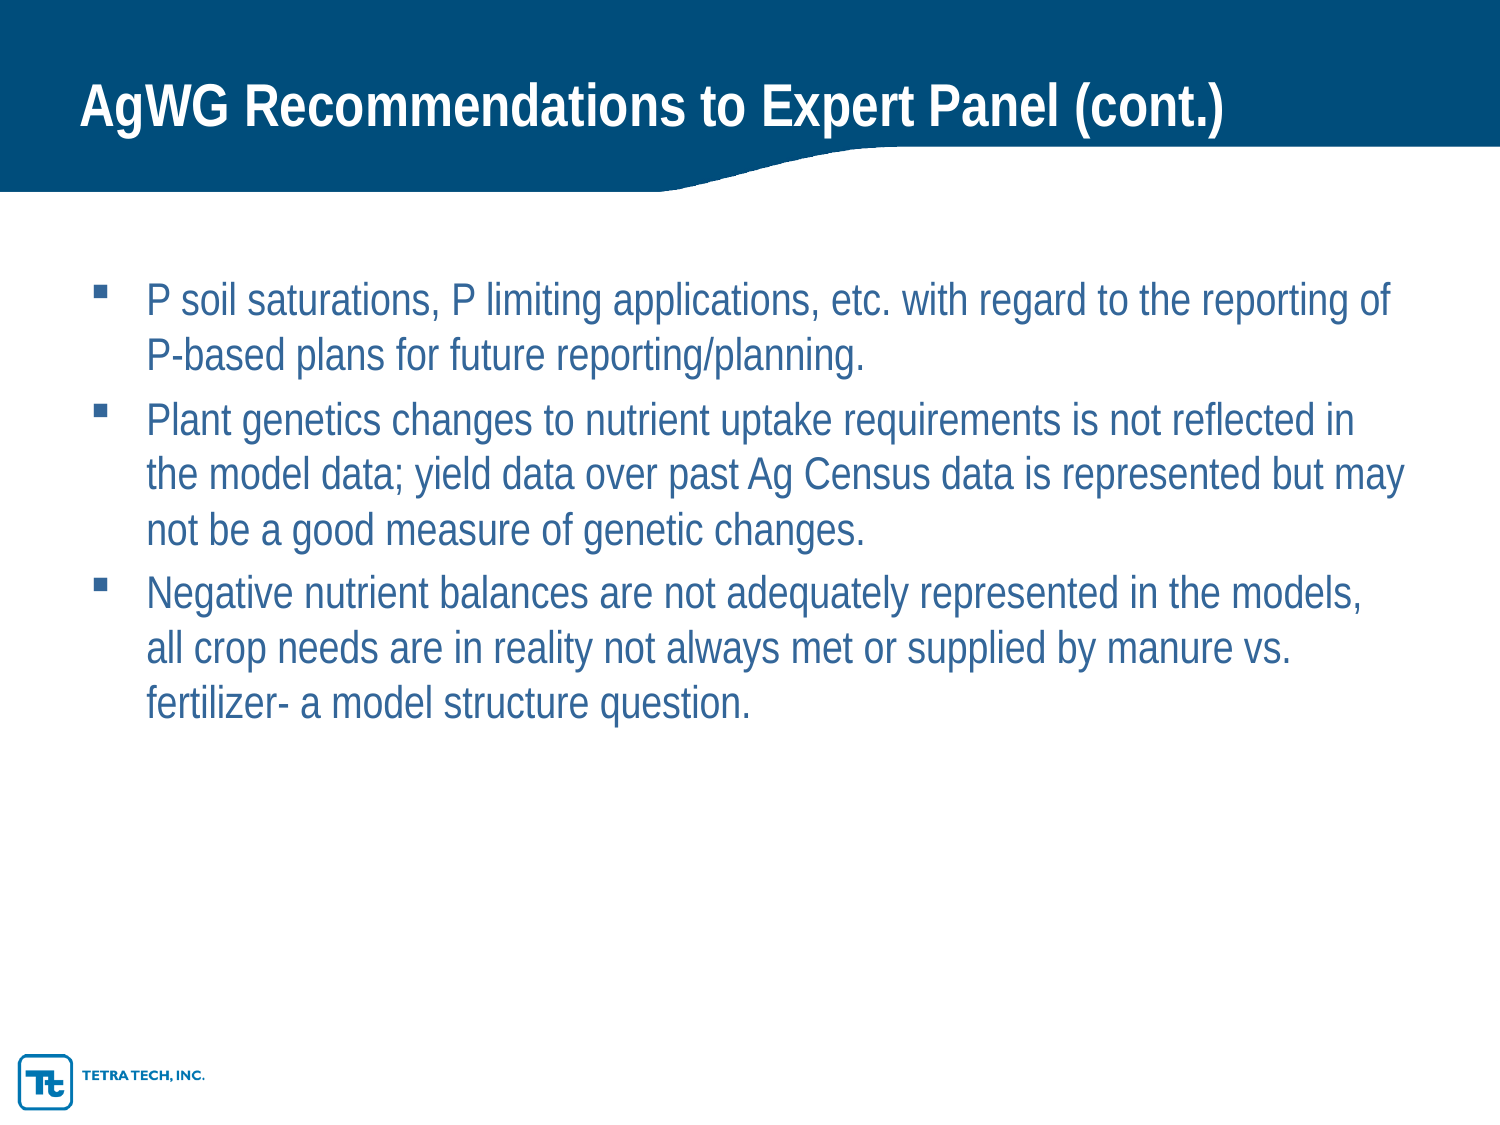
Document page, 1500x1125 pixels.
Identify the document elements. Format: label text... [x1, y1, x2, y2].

picture [0, 0, 1500, 1000]
title AgWG Recommendations to Expert Panel (cont.) [63, 34, 1359, 171]
list P soil saturations, P limiting applications, etc. with regard to the reporting of P-based plans for future reporting/planning. Plant genetics changes to nutrient uptake requirements is not reflected in the model data; yield data over past Ag Census data is represented but may not be a good measure of genetic changes. Negative nutrient balances are not adequately represented in the models, all crop needs are in reality not always met or supplied by manure vs. fertilizer- a model structure question. [74, 262, 1426, 1006]
picture [16, 1050, 205, 1114]
